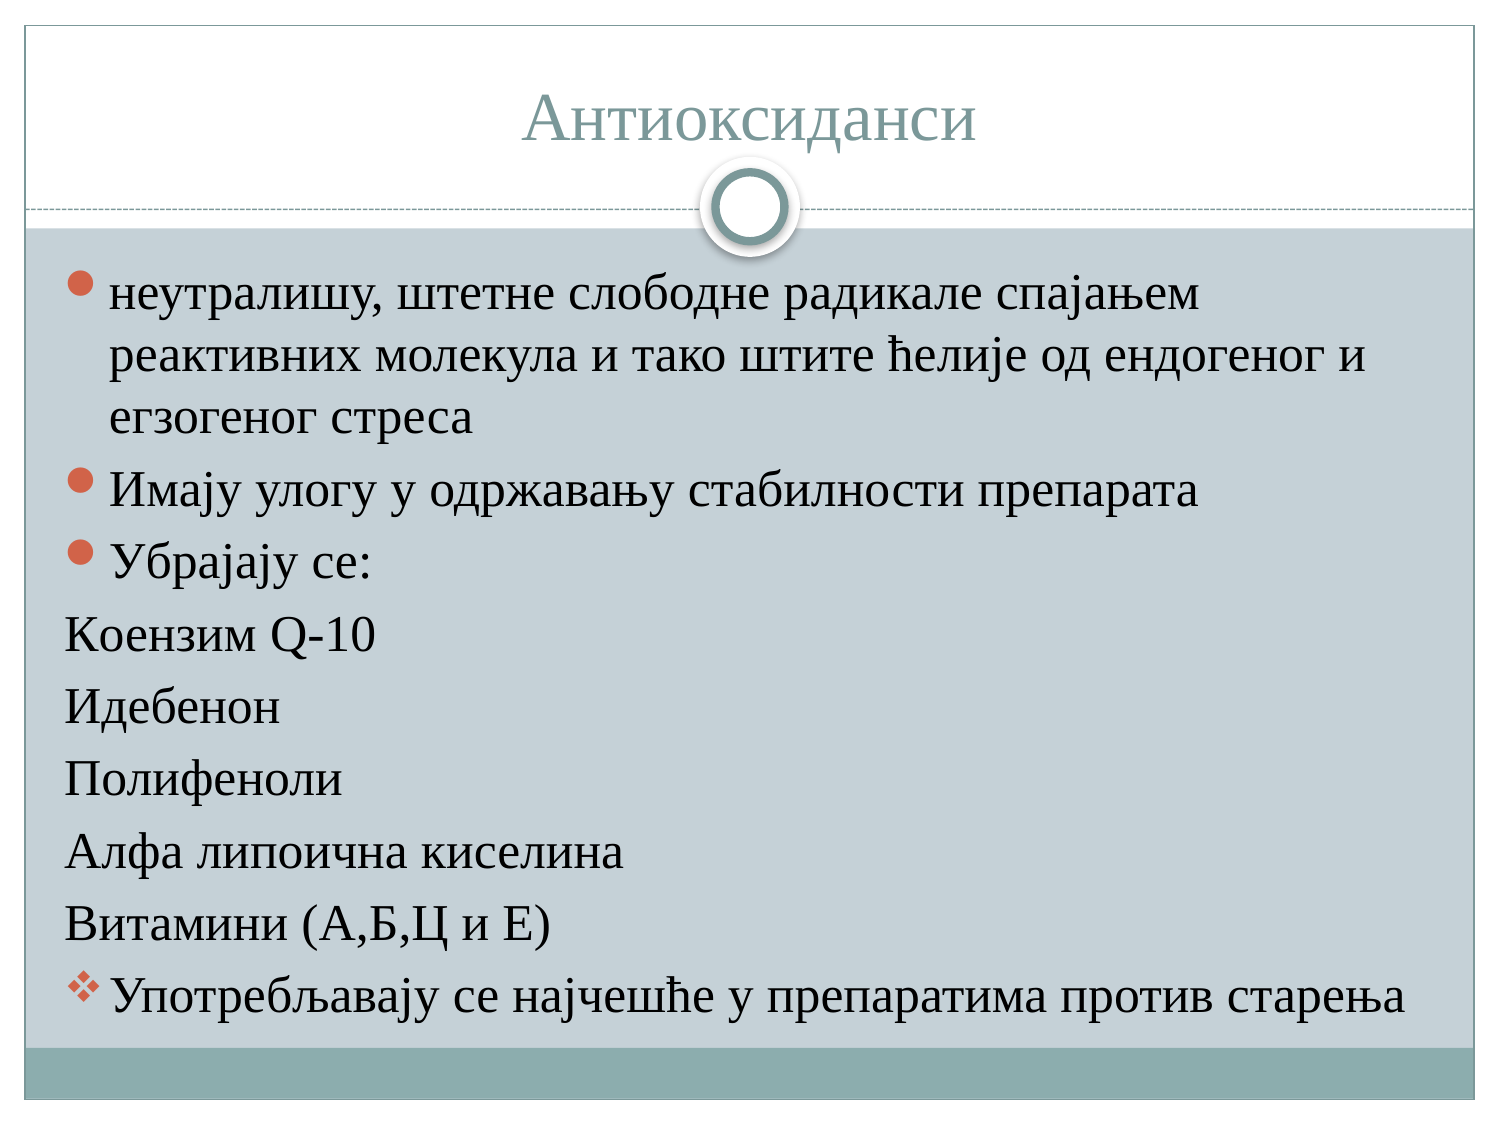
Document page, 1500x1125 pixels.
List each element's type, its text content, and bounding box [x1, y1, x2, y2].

title Антиоксиданси [49, 37, 1450, 162]
list неутралишу, штетне слободне радикале спајањем реактивних молекула и тако штите ћелије од ендогеног и егзогеног стреса Имају улогу у одржавању стабилности препарата Убрајају се: Коензим Q-10 Идебенон Полифеноли Алфа липоична киселина Витамини (А,Б,Ц и Е) Употребљавају се најчешће у препаратима против старења [49, 250, 1445, 1083]
